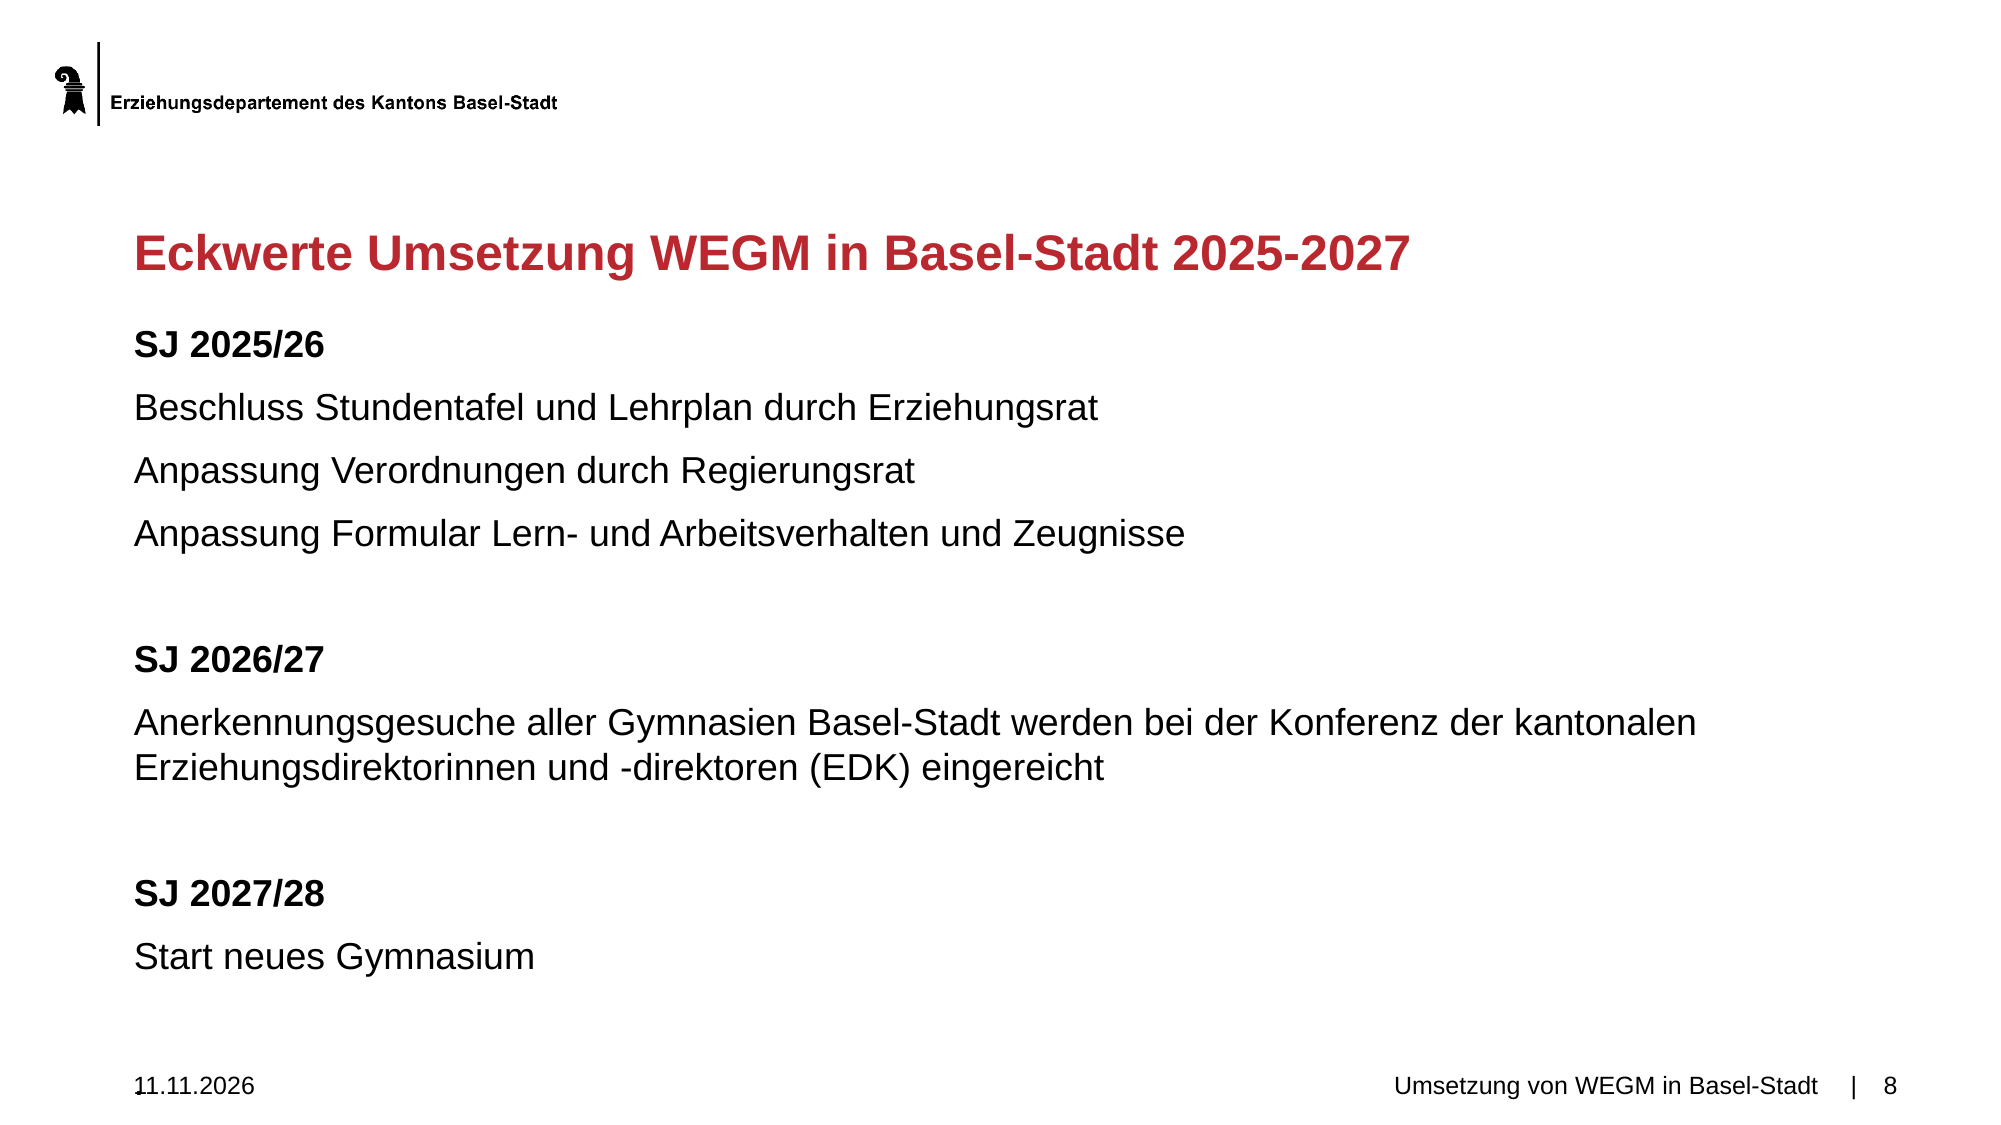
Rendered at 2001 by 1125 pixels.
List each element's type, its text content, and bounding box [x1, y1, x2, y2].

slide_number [133, 1064, 567, 1125]
picture [54, 42, 557, 126]
title Eckwerte Umsetzung WEGM in Basel-Stadt 2025-2027 [133, 219, 1914, 281]
footer Umsetzung von WEGM in Basel-Stadt [598, 1064, 1820, 1125]
list SJ 2025/26 Beschluss Stundentafel und Lehrplan durch Erziehungsrat Anpassung Verordnungen durch Regierungsrat Anpassung Formular Lern- und Arbeitsverhalten und Zeugnisse SJ 2026/27 Anerkennungsgesuche aller Gymnasien Basel-Stadt werden bei der Konferenz der kantonalen Erziehungsdirektorinnen und -direktoren (EDK) eingereicht SJ 2027/28 Start neues Gymnasium . [133, 320, 1914, 1018]
slide_number | 8 [1850, 1064, 2000, 1125]
